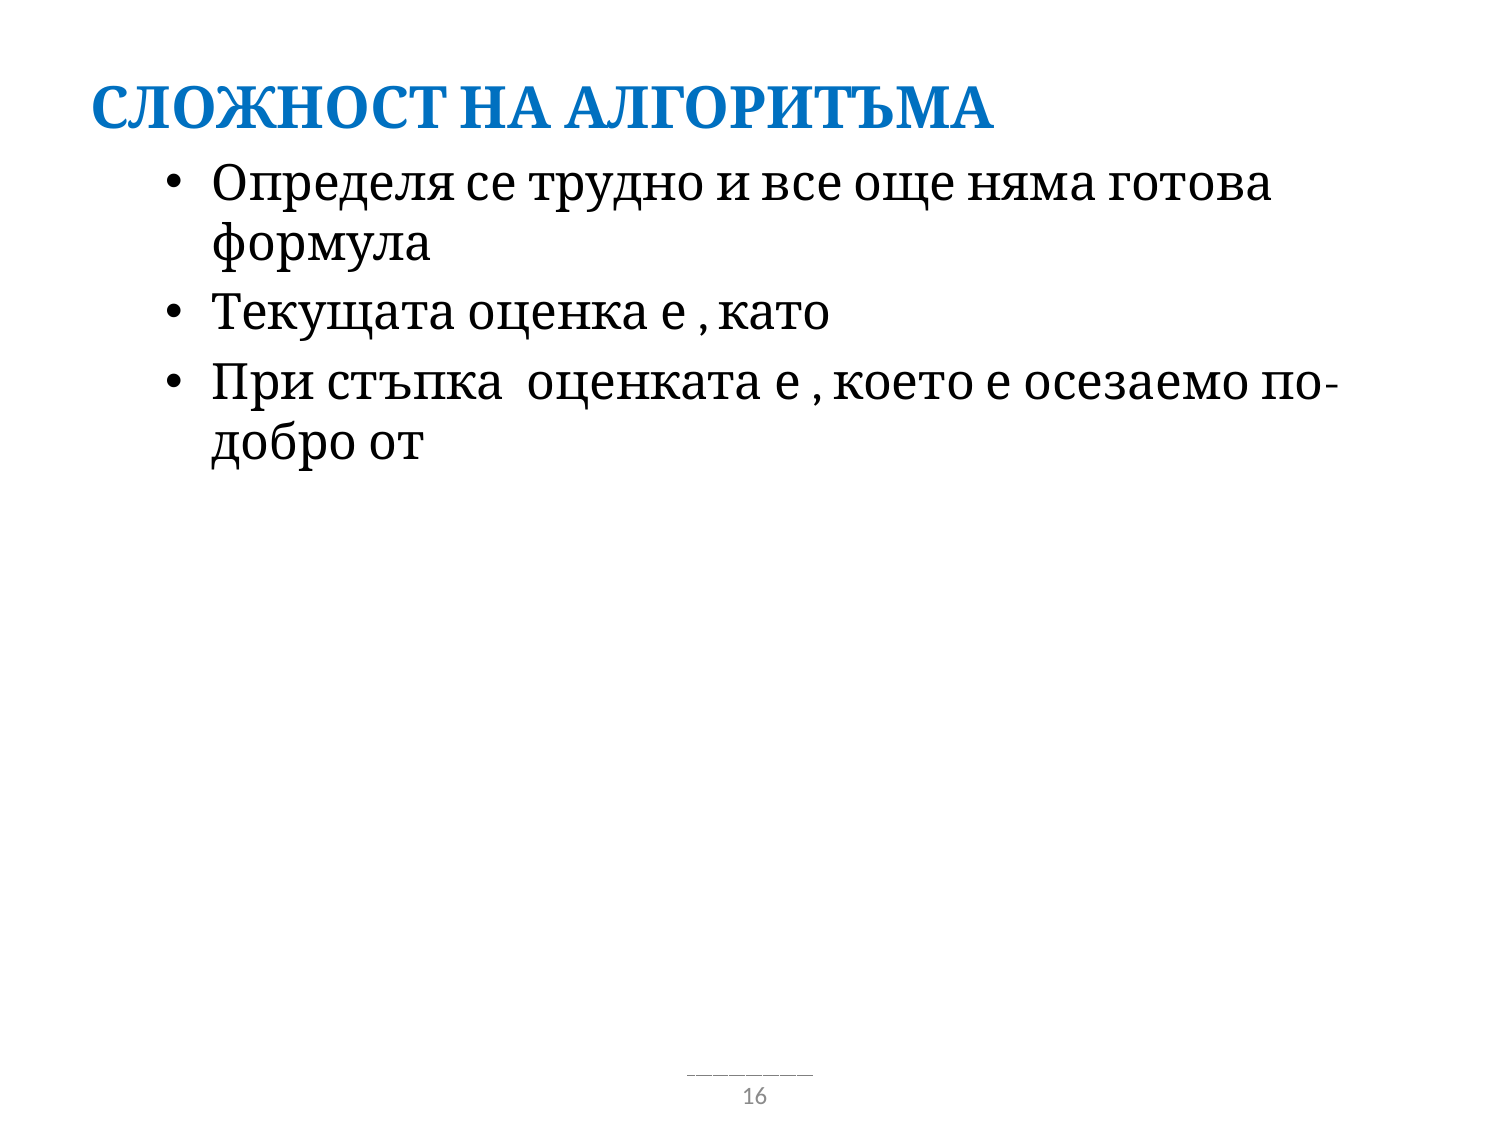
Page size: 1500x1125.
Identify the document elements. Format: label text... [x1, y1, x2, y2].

slide_number 16 [579, 1065, 930, 1125]
